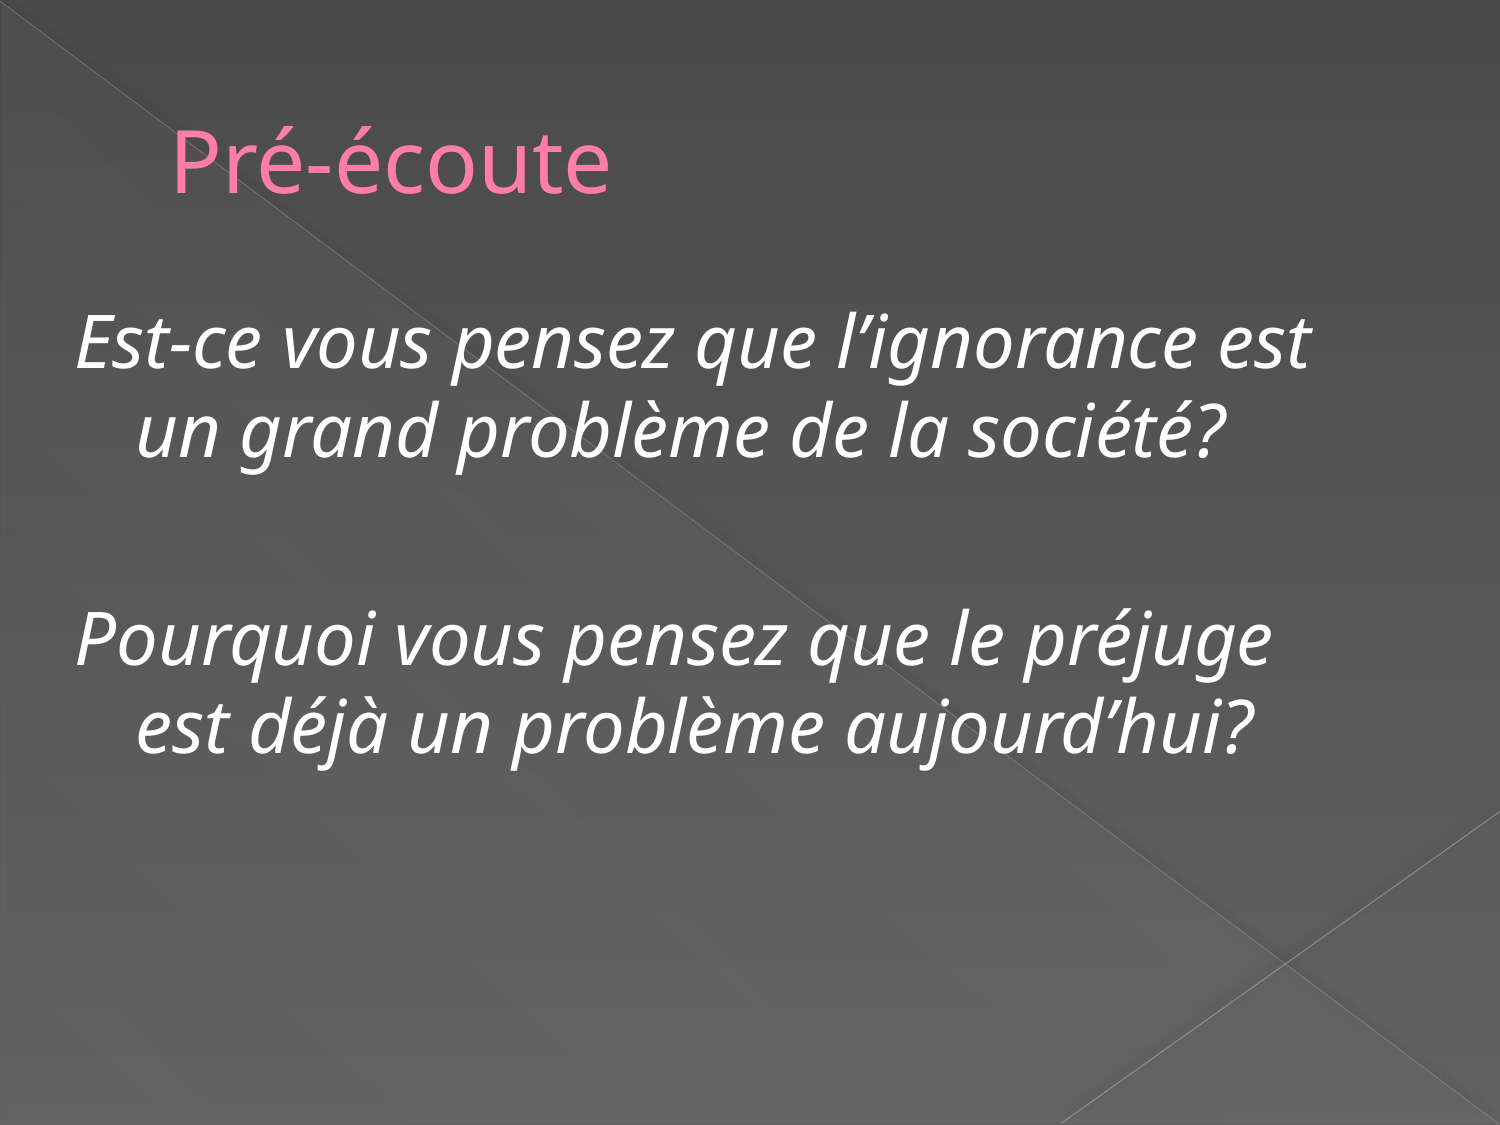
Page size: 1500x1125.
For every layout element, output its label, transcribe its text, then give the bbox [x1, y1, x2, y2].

list Est-ce vous pensez que l’ignorance est un grand problème de la société? Pourquoi vous pensez que le préjuge est déjà un problème aujourd’hui? [50, 287, 1400, 893]
title Pré-écoute [75, 43, 1425, 274]
